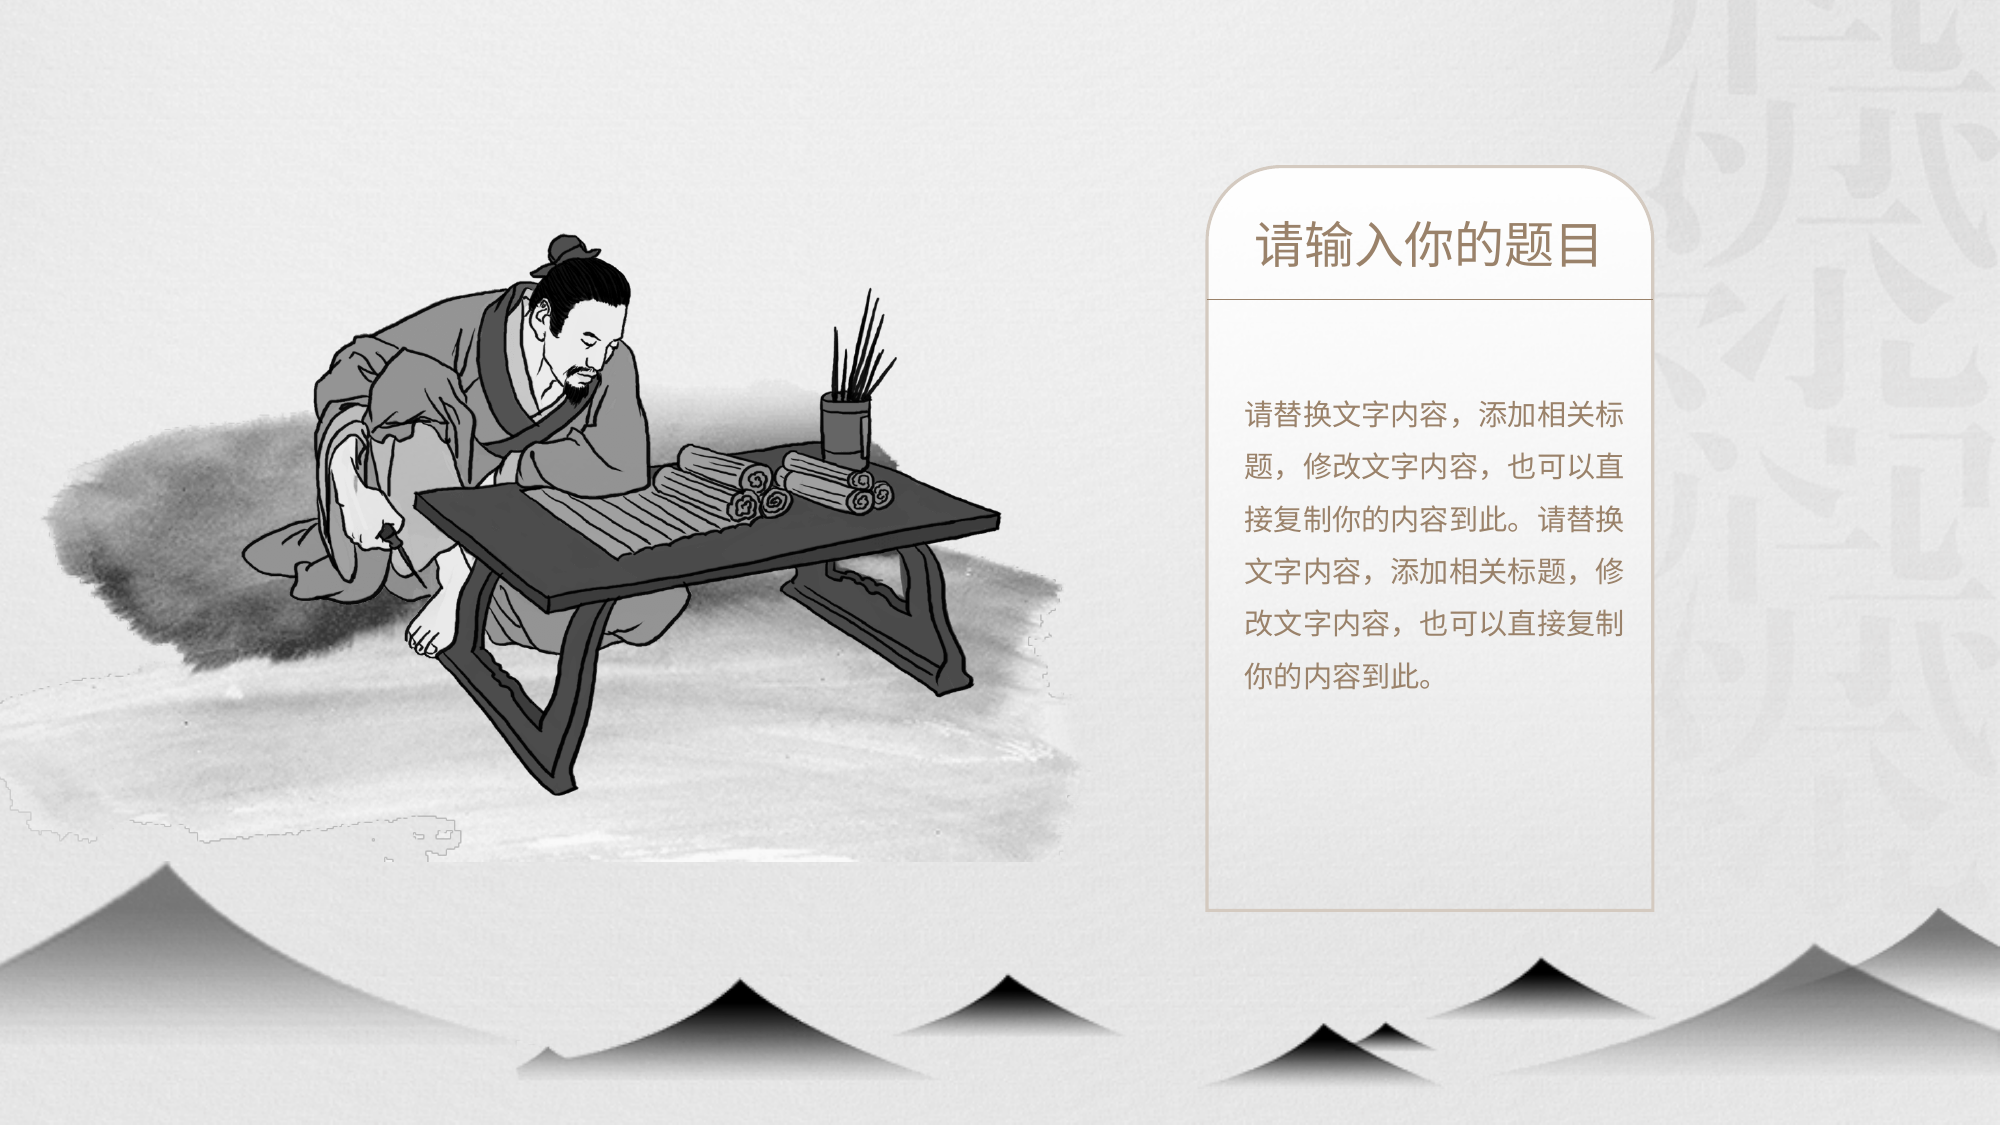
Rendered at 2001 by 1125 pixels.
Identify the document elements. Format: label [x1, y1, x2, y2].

text_box [1206, 166, 1653, 911]
picture [0, 0, 2000, 1125]
